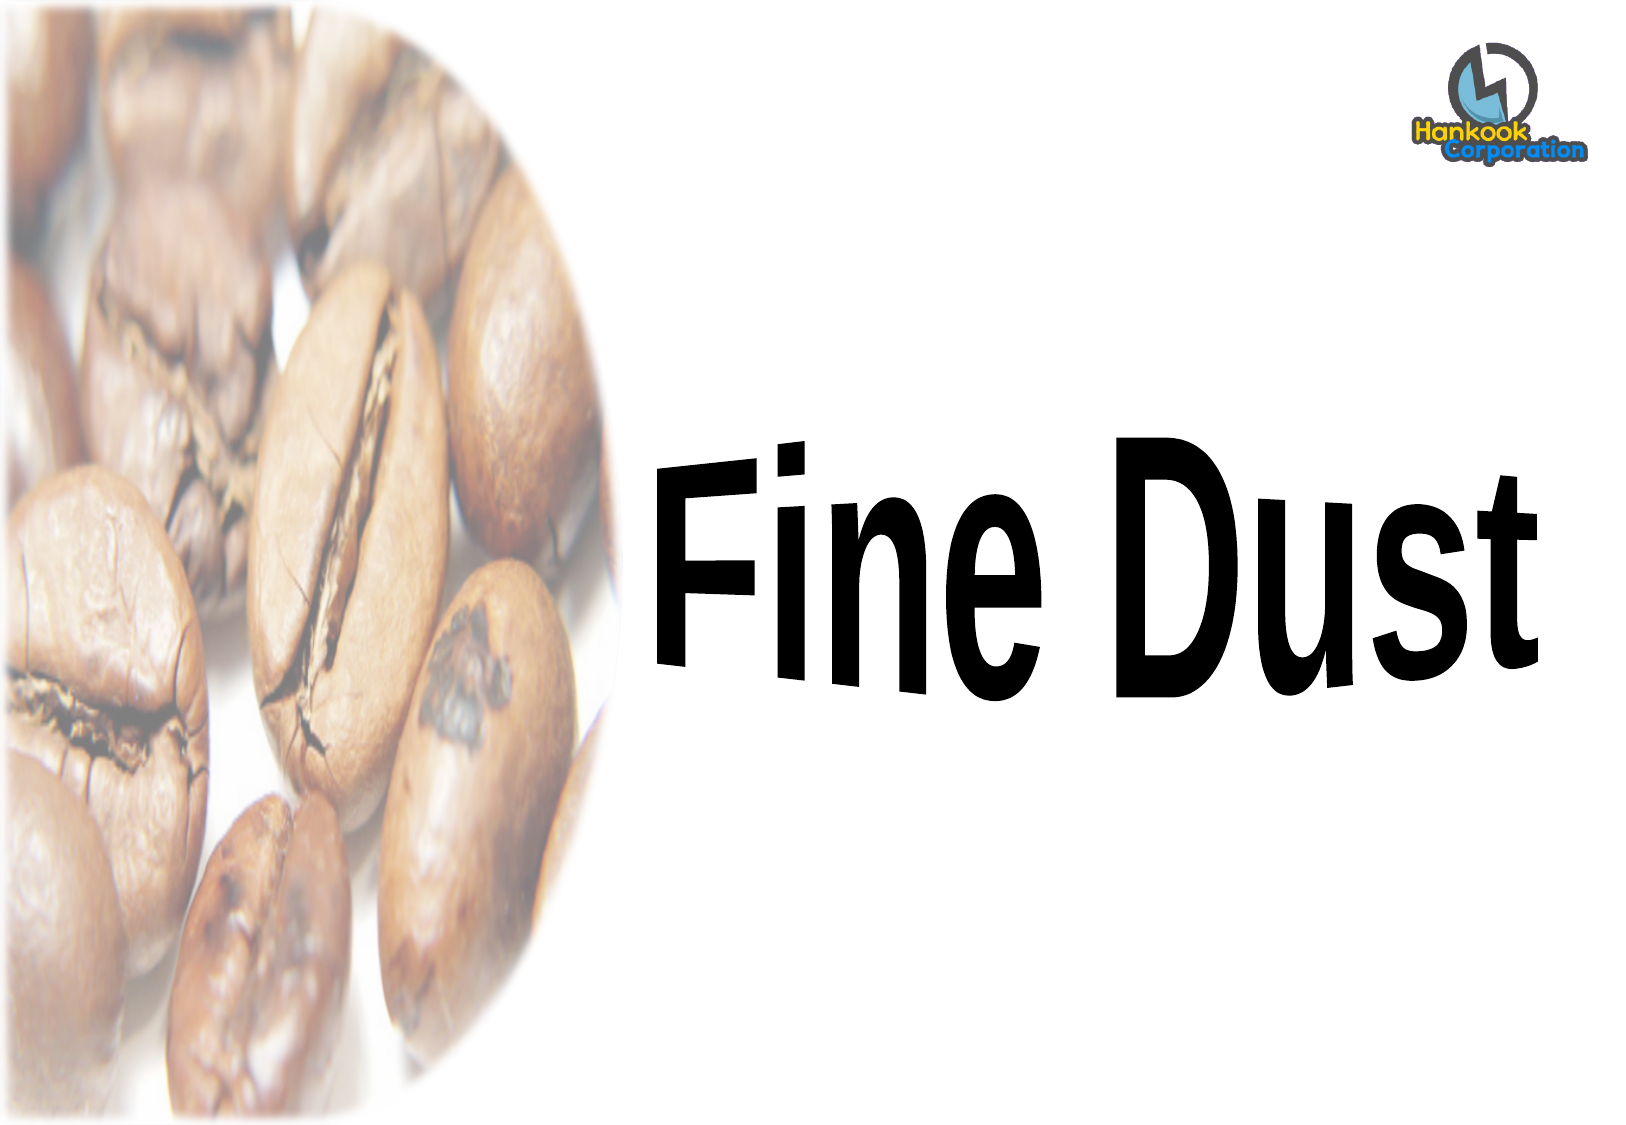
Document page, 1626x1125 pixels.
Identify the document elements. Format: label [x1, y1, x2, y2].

text_box [15, 15, 607, 1109]
picture [1395, 35, 1606, 182]
